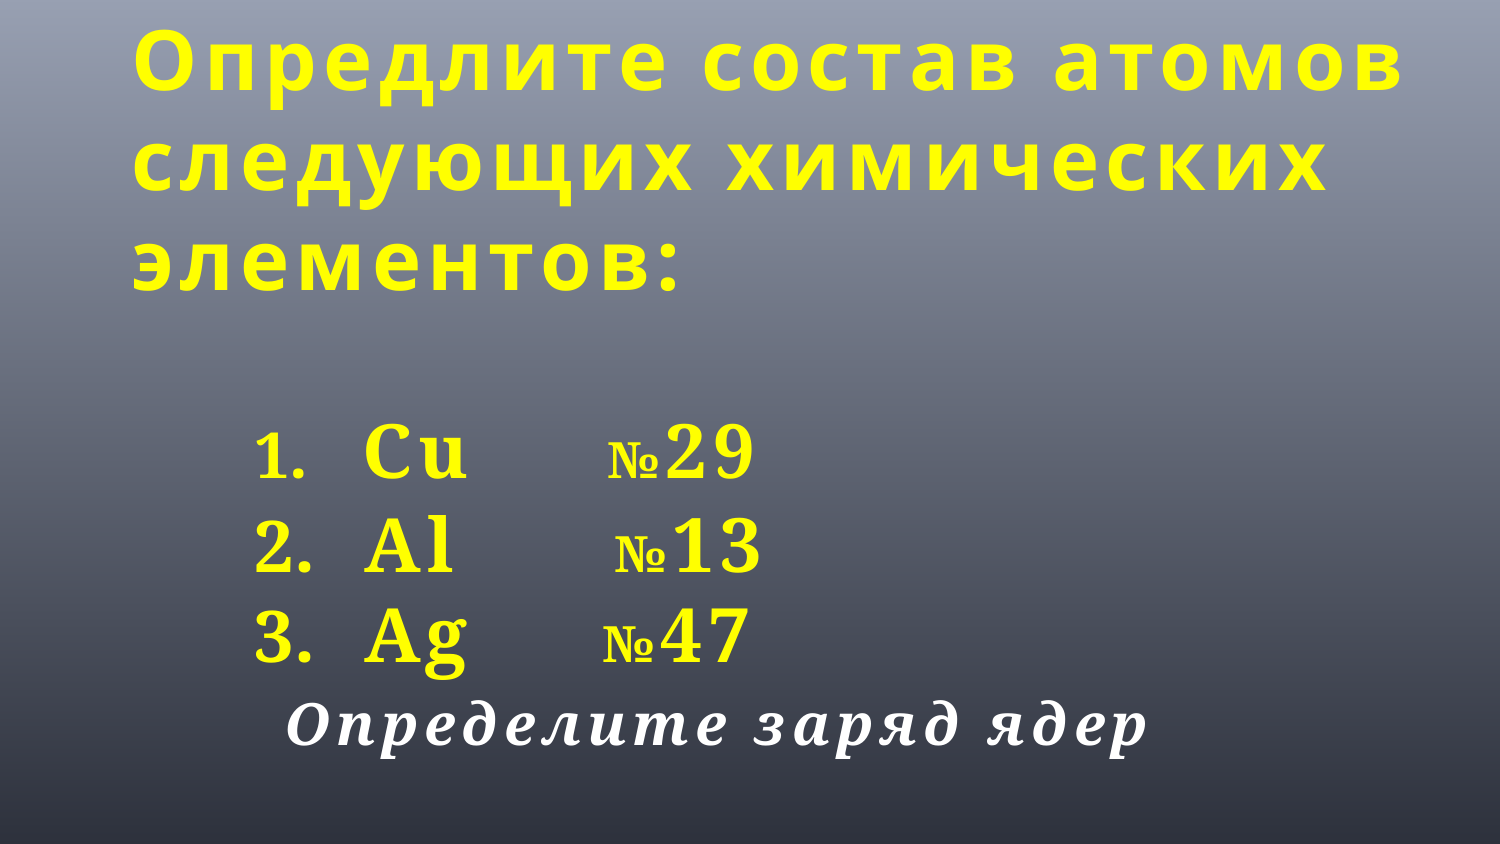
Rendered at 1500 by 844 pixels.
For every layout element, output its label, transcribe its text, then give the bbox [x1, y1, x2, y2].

text_box Определите заряд ядер [269, 679, 1243, 765]
text_box Опредлите состав атомов следующих химических элементов: Cu №29 Al №13 Ag №47 [117, 0, 1465, 685]
